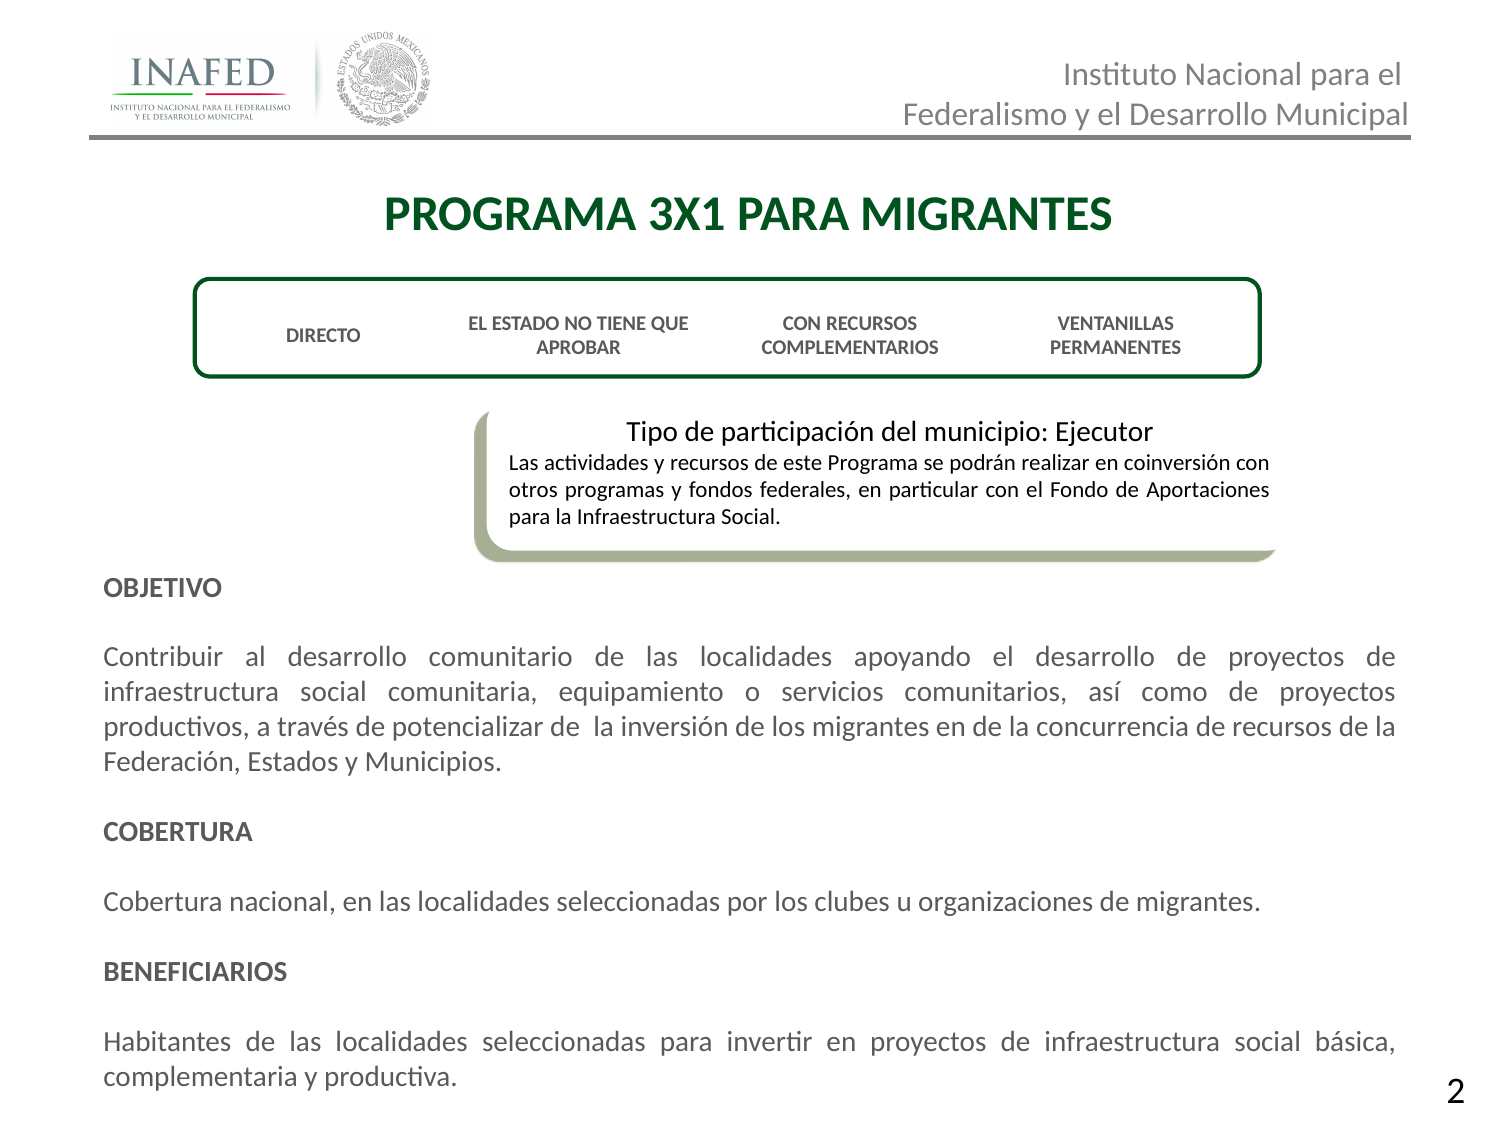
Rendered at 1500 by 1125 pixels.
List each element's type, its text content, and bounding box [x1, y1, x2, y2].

text_box PROGRAMA 3X1 PARA MIGRANTES [86, 173, 1412, 248]
picture [110, 30, 430, 128]
text_box [194, 278, 1260, 377]
text_box OBJETIVO Contribuir al desarrollo comunitario de las localidades apoyando el desarrollo de proyectos de infraestructura social comunitaria, equipamiento o servicios comunitarios, así como de proyectos productivos, a través de potencializar de la inversión de los migrantes en de la concurrencia de recursos de la Federación, Estados y Municipios. COBERTURA Cobertura nacional, en las localidades seleccionadas por los clubes u organizaciones de migrantes. BENEFICIARIOS Habitantes de las localidades seleccionadas para invertir en proyectos de infraestructura social básica, complementaria y productiva. [88, 560, 1412, 1100]
text_box Tipo de participación del municipio: Ejecutor Las actividades y recursos de este Programa se podrán realizar en coinversión con otros programas y fondos federales, en particular con el Fondo de Aportaciones para la Infraestructura Social. [486, 397, 1294, 551]
text_box 2 [1411, 1058, 1500, 1119]
